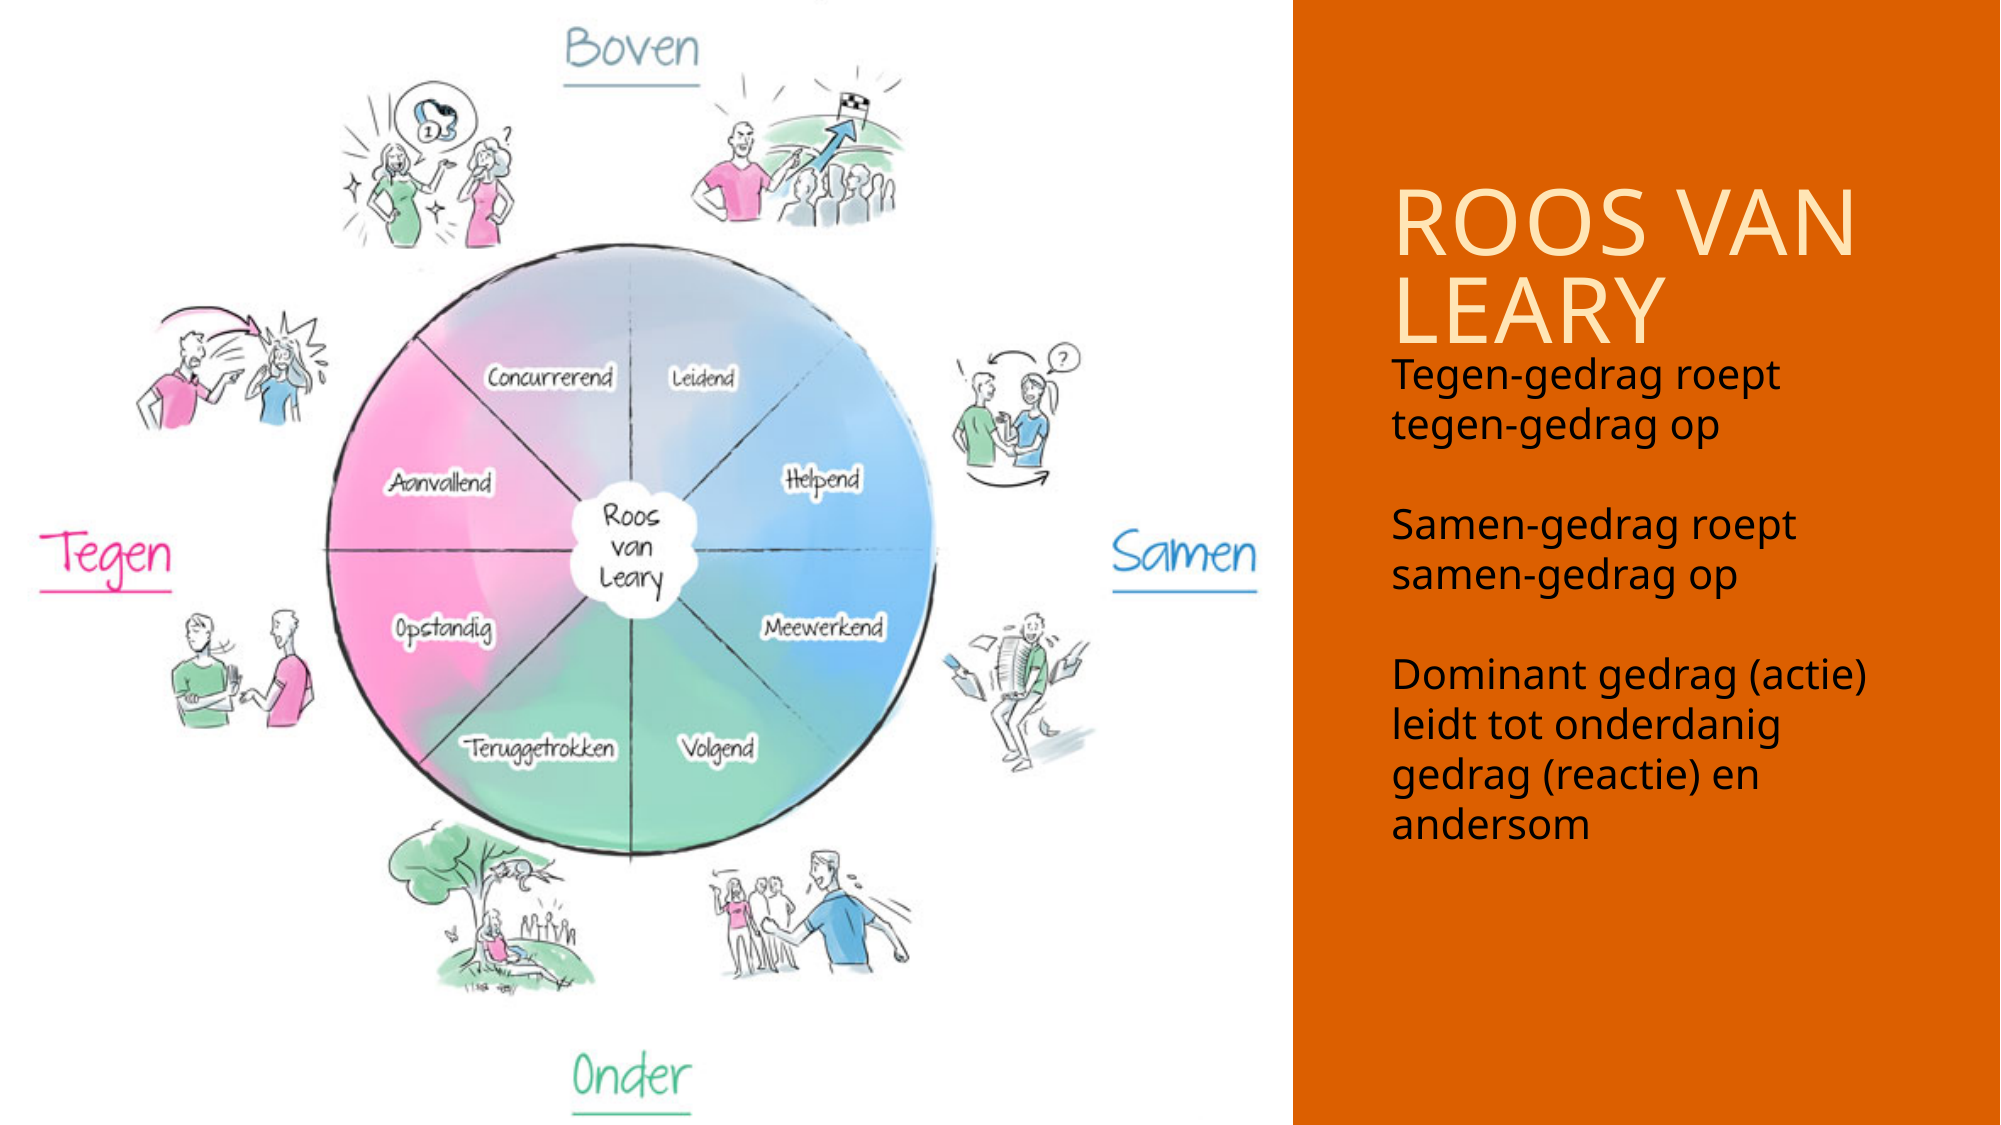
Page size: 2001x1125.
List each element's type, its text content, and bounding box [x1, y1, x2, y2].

text_box Roos van Leary [1376, 178, 1942, 288]
picture [0, 0, 1293, 1125]
text_box Tegen-gedrag roept tegen-gedrag op Samen-gedrag roept samen-gedrag op Dominant gedrag (actie) leidt tot onderdanig gedrag (reactie) en andersom [1376, 340, 1918, 856]
